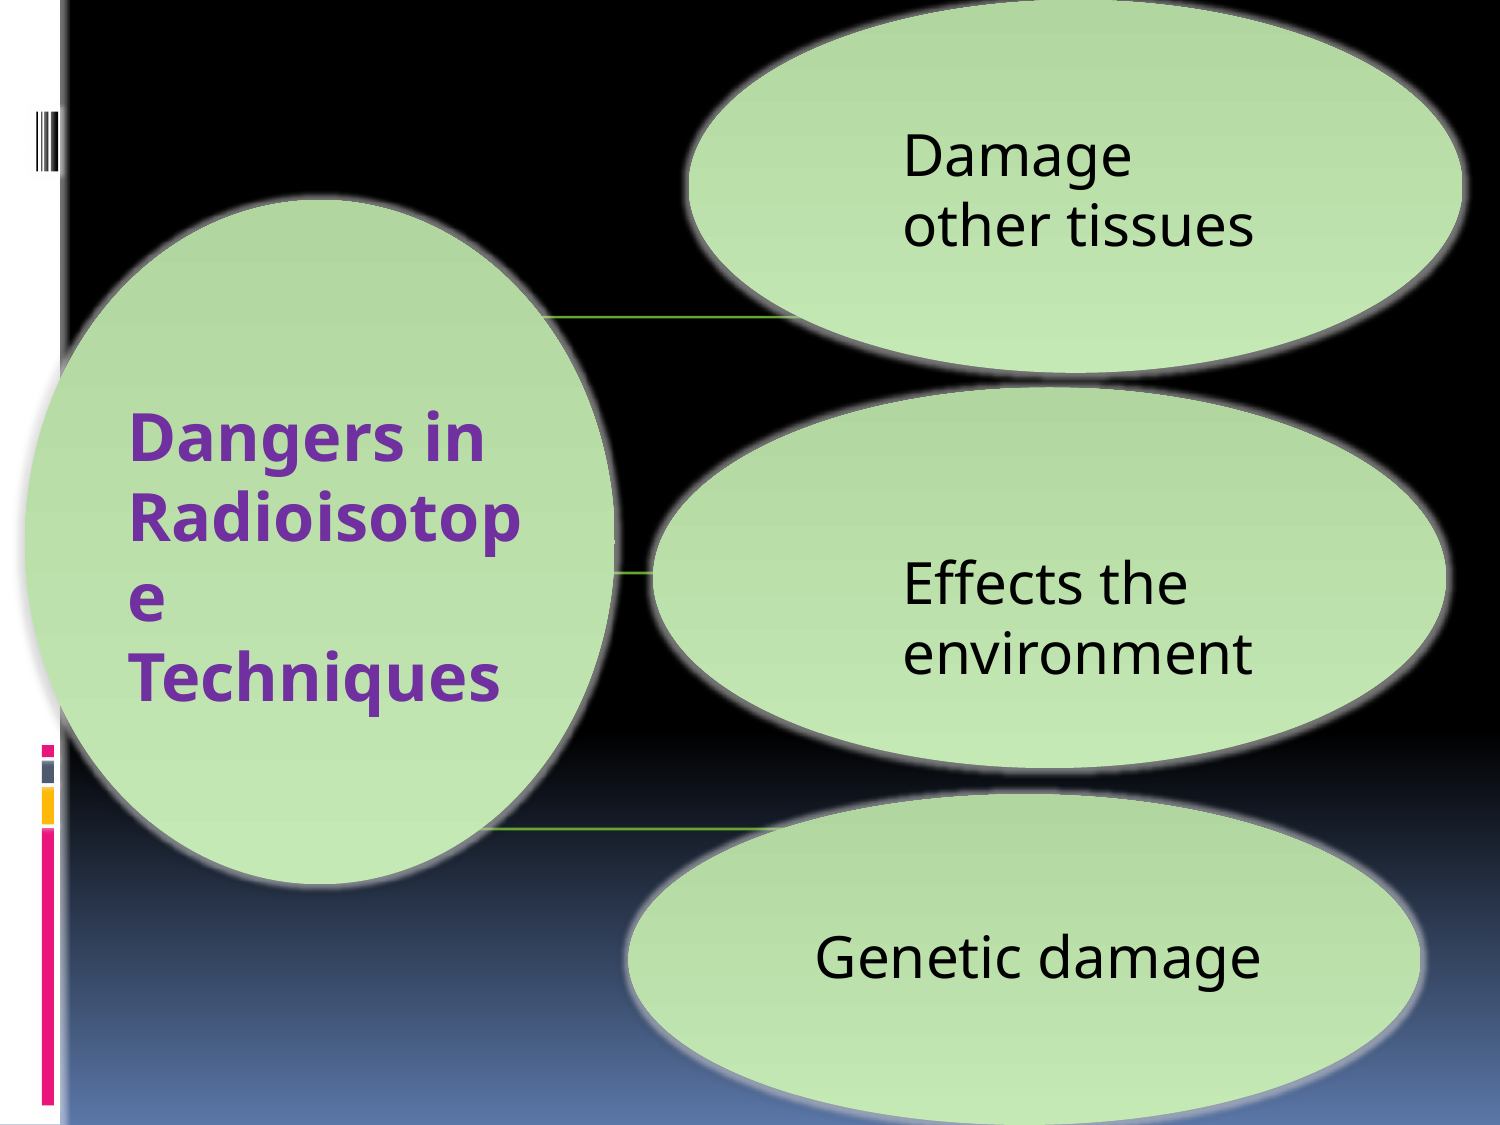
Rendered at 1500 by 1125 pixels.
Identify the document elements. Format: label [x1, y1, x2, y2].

list [0, 0, 1463, 1125]
